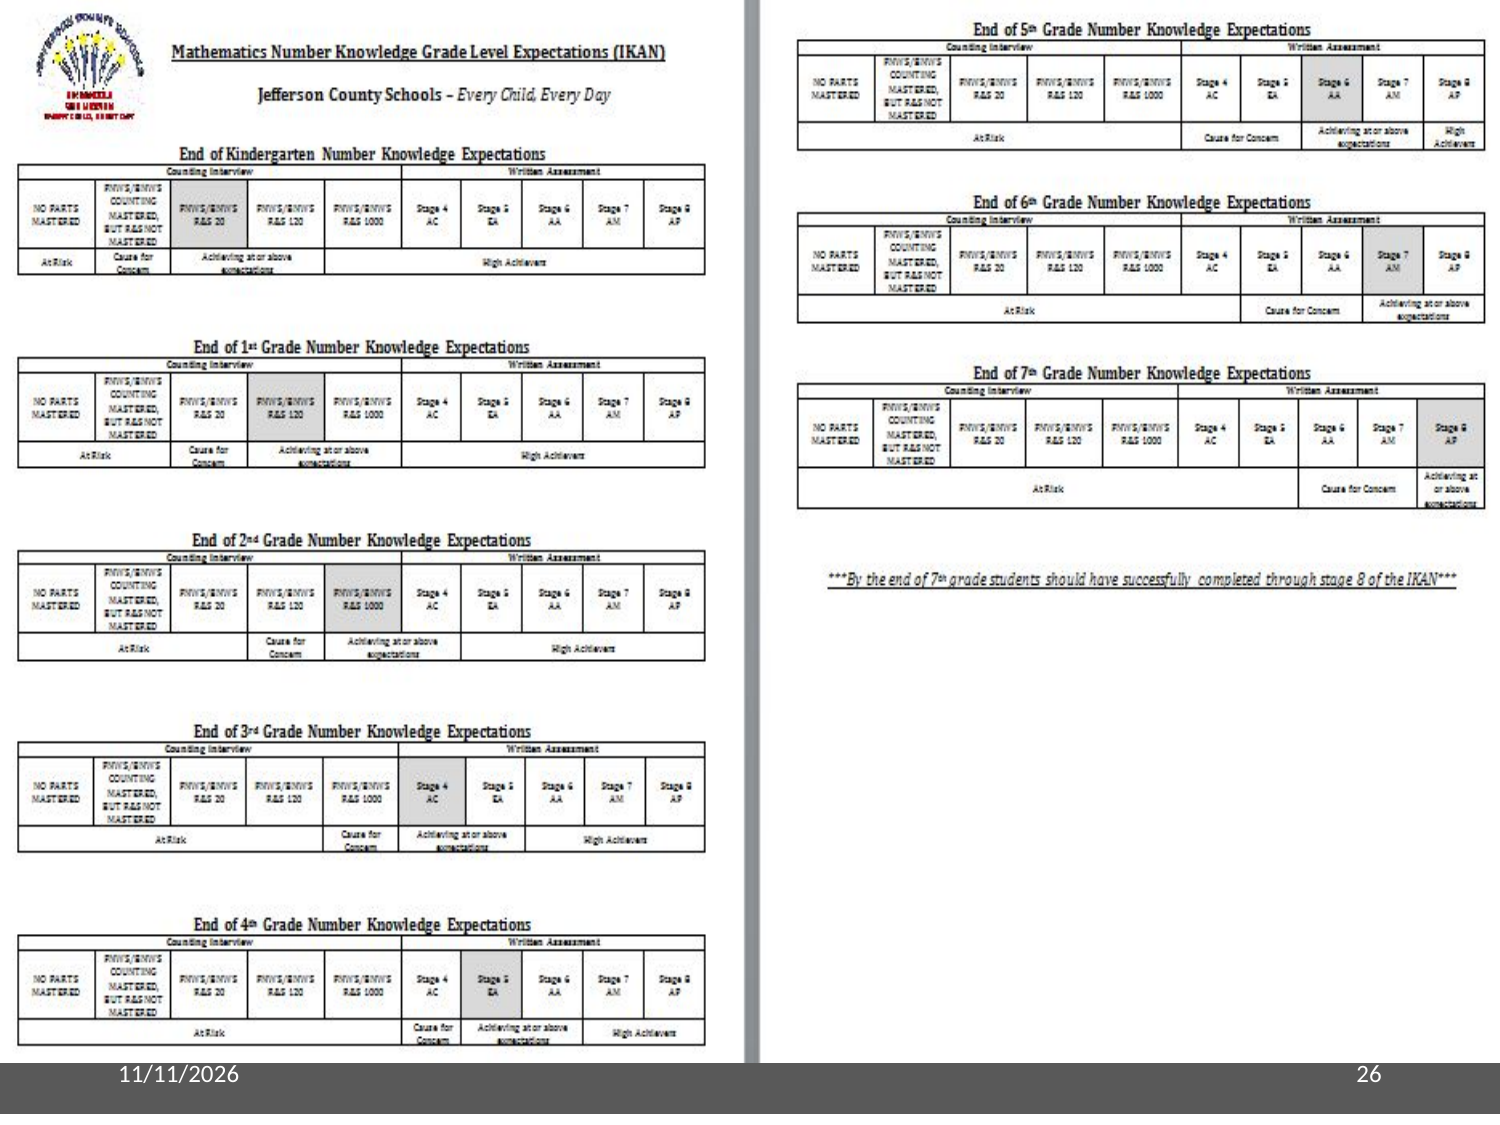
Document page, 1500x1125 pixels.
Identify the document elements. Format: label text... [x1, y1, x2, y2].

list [0, 0, 1500, 1063]
slide_number 26 [1059, 1063, 1397, 1103]
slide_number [103, 1063, 441, 1103]
